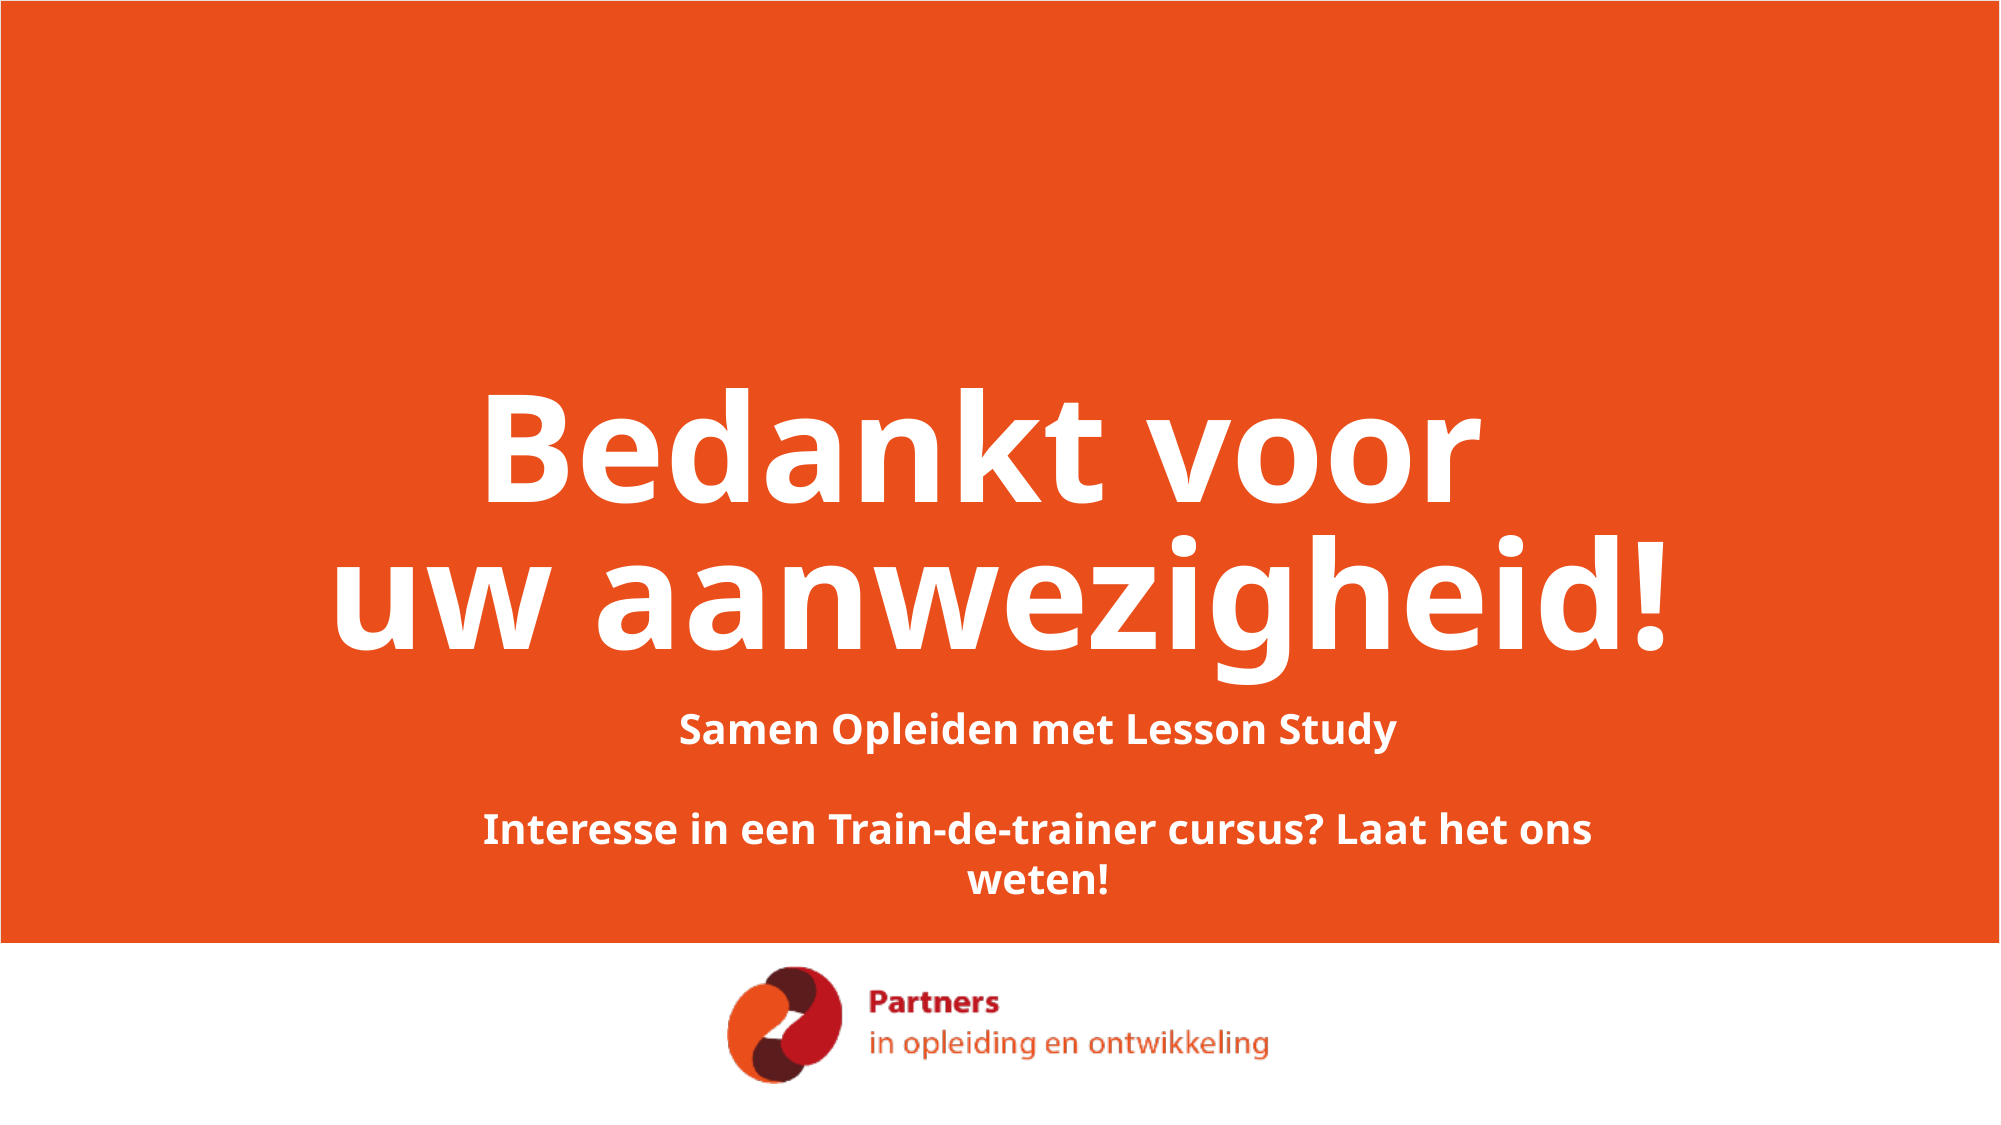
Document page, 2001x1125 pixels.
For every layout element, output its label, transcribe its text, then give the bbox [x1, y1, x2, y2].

text_box [0, 0, 2000, 943]
picture [0, 943, 2000, 1124]
title Bedankt voor uw aanwezigheid! [137, 423, 1863, 642]
text_box Samen Opleiden met Lesson Study Interesse in een Train-de-trainer cursus? Laat het ons weten! [453, 695, 1623, 911]
